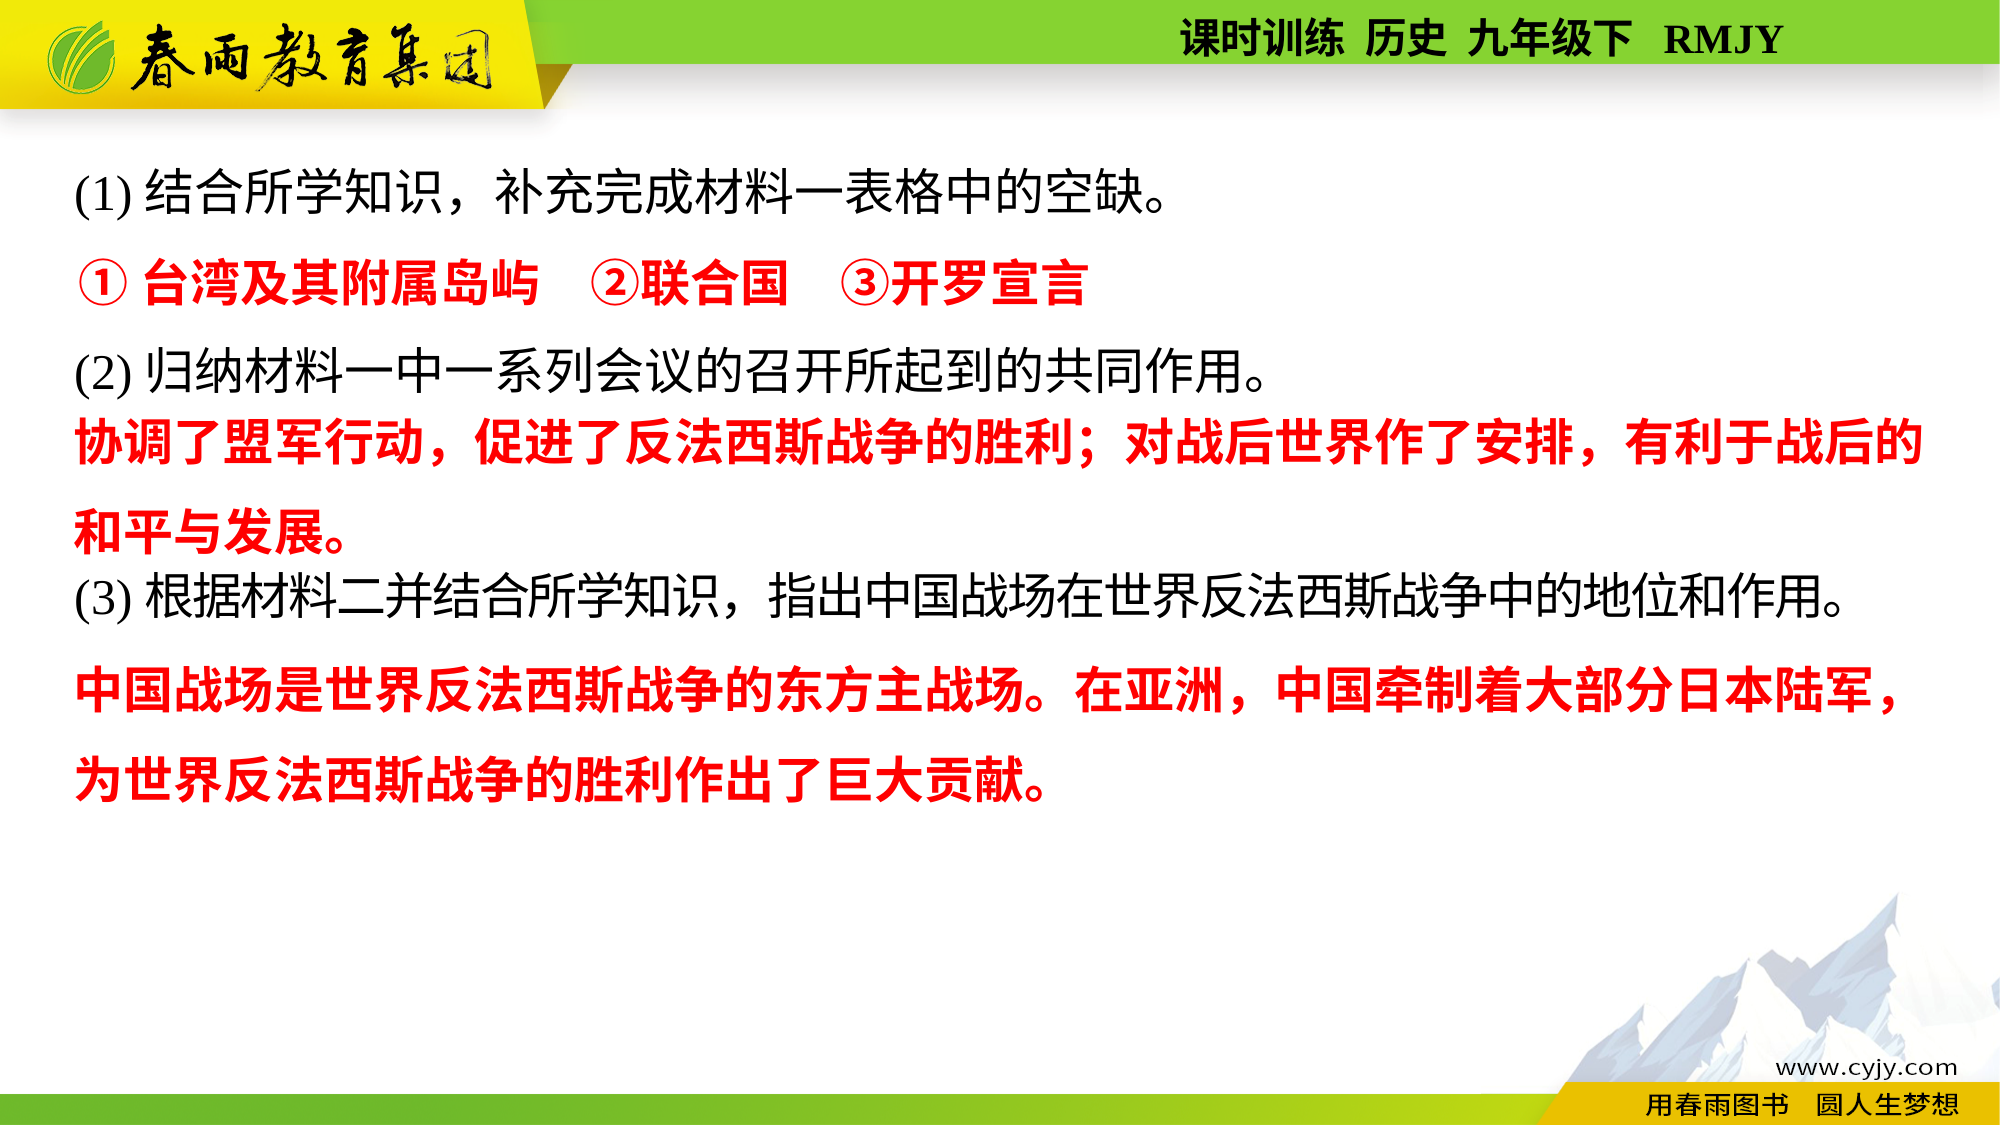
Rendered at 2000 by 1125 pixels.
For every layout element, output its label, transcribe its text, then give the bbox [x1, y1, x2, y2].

text_box 中国战场是世界反法西斯战争的东方主战场。在亚洲，中国牵制着大部分日本陆军，为世界反法西斯战争的胜利作出了巨大贡献。 [59, 621, 1981, 817]
text_box 协调了盟军行动，促进了反法西斯战争的胜利；对战后世界作了安排，有利于战后的和平与发展。 [59, 373, 1944, 569]
list (1)结合所学知识，补充完成材料一表格中的空缺。 (2)归纳材料一中一系列会议的召开所起到的共同作用。 (3)根据材料二并结合所学知识，指出中国战场在世界反法西斯战争中的地位和作用。 [59, 569, 1944, 621]
list (1)结合所学知识，补充完成材料一表格中的空缺。 (2)归纳材料一中一系列会议的召开所起到的共同作用。 (3)根据材料二并结合所学知识，指出中国战场在世界反法西斯战争中的地位和作用。 [59, 122, 1944, 373]
picture [0, 0, 2000, 1125]
text_box ①台湾及其附属岛屿 ②联合国 ③开罗宣言 [63, 213, 1272, 319]
